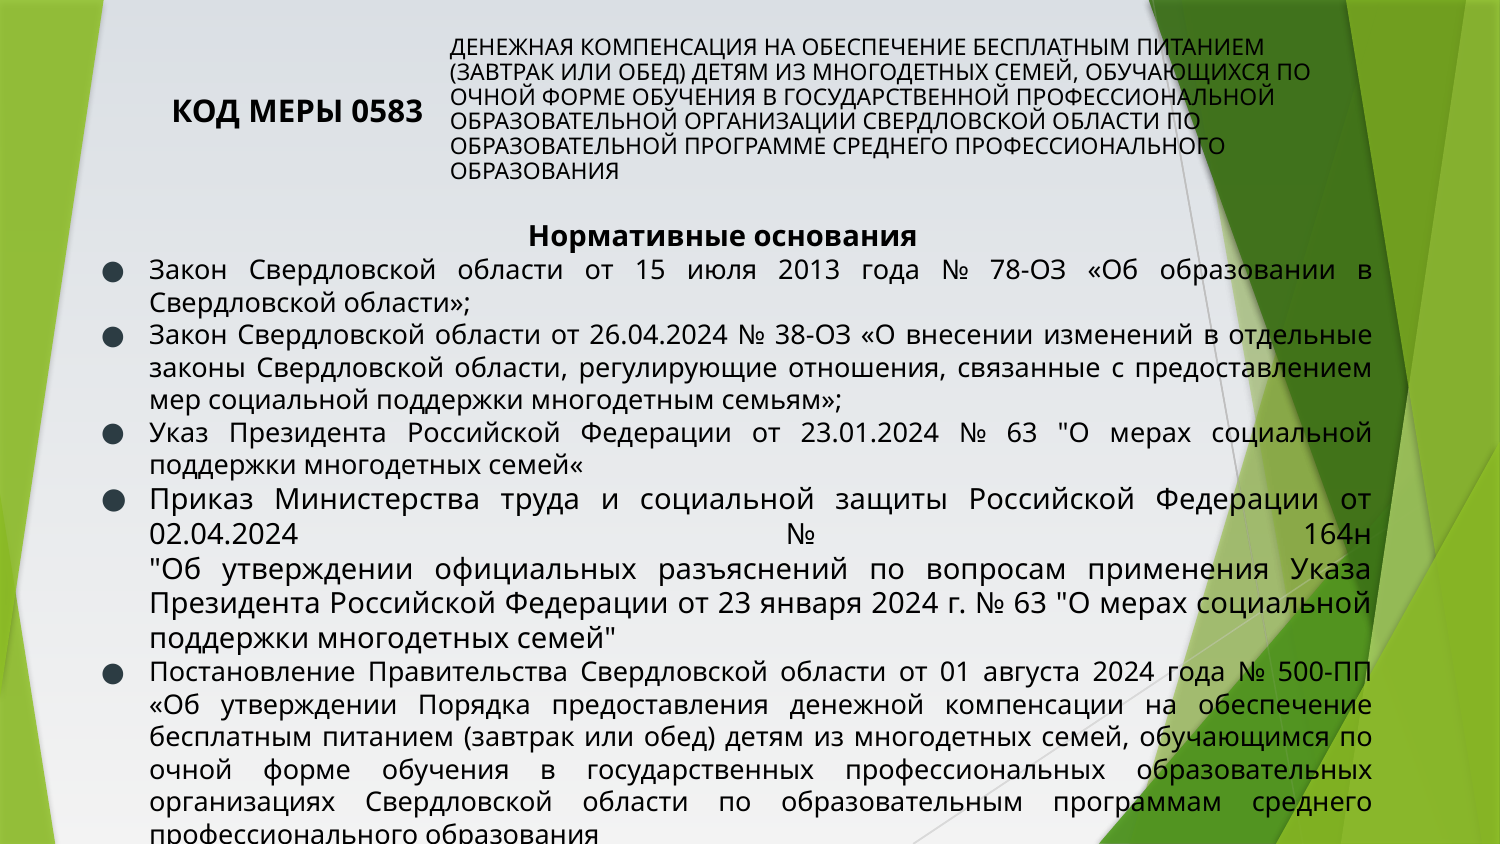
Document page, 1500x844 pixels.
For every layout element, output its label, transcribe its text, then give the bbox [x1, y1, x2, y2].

text_box Денежная компенсация на обеспечение бесплатным питанием (завтрак или обед) детям из многодетных семей, обучающихся по очной форме обучения в государственной профессиональной образовательной организации Свердловской области по образовательной программе среднего профессионального образования [438, 52, 1384, 169]
text_box Нормативные основания Закон Свердловской области от 15 июля 2013 года № 78-ОЗ «Об образовании в Свердловской области»; Закон Свердловской области от 26.04.2024 № 38-ОЗ «О внесении изменений в отдельные законы Свердловской области, регулирующие отношения, связанные с предоставлением мер социальной поддержки многодетным семьям»; Указ Президента Российской Федерации от 23.01.2024 № 63 "О мерах социальной поддержки многодетных семей« Приказ Министерства труда и социальной защиты Российской Федерации от 02.04.2024 № 164н "Об утверждении официальных разъяснений по вопросам применения Указа Президента Российской Федерации от 23 января 2024 г. № 63 "О мерах социальной поддержки многодетных семей" Постановление Правительства Свердловской области от 01 августа 2024 года № 500-ПП «Об утверждении Порядка предоставления денежной компенсации на обеспечение бесплатным питанием (завтрак или обед) детям из многодетных семей, обучающимся по очной форме обучения в государственных профессиональных образовательных организациях Свердловской области по образовательным программам среднего профессионального образования Форма предоставления - денежная Размер компенсации: 91,96 руб. (один учебный день, по состоянию на 01.01.2025) Периодичность выплаты Ежемесячно [62, 212, 1384, 774]
text_box КОД МЕРЫ 0583 [122, 52, 438, 169]
